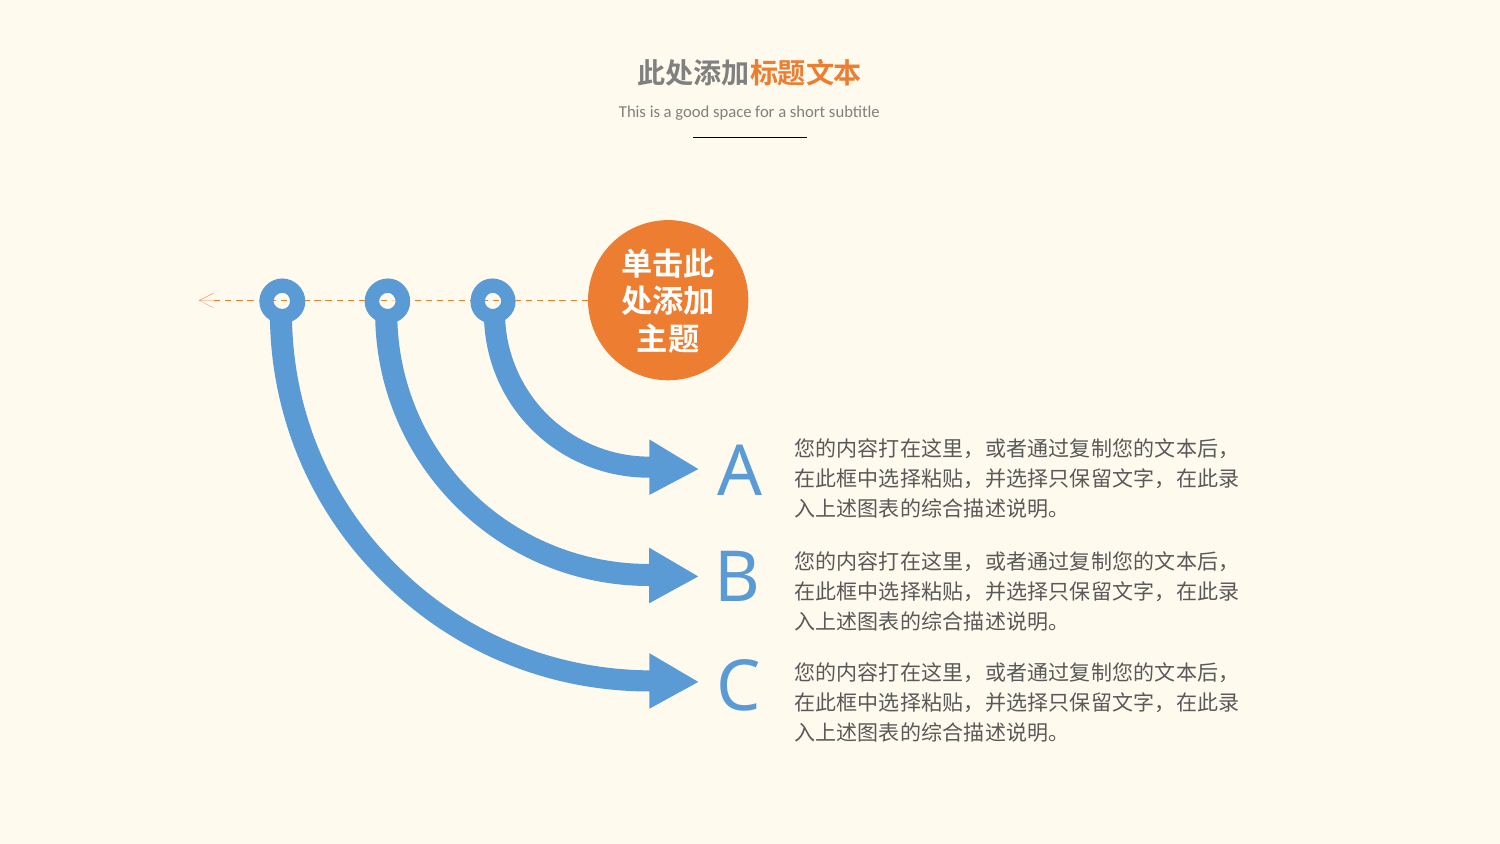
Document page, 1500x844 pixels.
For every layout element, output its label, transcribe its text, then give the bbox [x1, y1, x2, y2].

text_box [364, 278, 411, 322]
text_box 此处添加标题文本 [623, 47, 877, 93]
text_box [483, 312, 699, 496]
text_box 您的内容打在这里，或者通过复制您的文本后，在此框中选择粘贴，并选择只保留文字，在此录入上述图表的综合描述说明。 [784, 425, 1263, 526]
text_box 您的内容打在这里，或者通过复制您的文本后，在此框中选择粘贴，并选择只保留文字，在此录入上述图表的综合描述说明。 [784, 538, 1263, 639]
text_box A [708, 420, 773, 514]
text_box C [707, 635, 771, 730]
text_box [259, 278, 306, 321]
text_box [470, 278, 516, 322]
text_box 单击此处添加主题 [588, 220, 749, 381]
text_box 您的内容打在这里，或者通过复制您的文本后，在此框中选择粘贴，并选择只保留文字，在此录入上述图表的综合描述说明。 [784, 649, 1263, 750]
text_box [198, 293, 221, 308]
text_box [375, 312, 699, 604]
text_box This is a good space for a short subtitle [603, 93, 895, 128]
text_box B [705, 526, 770, 620]
text_box [269, 312, 699, 709]
